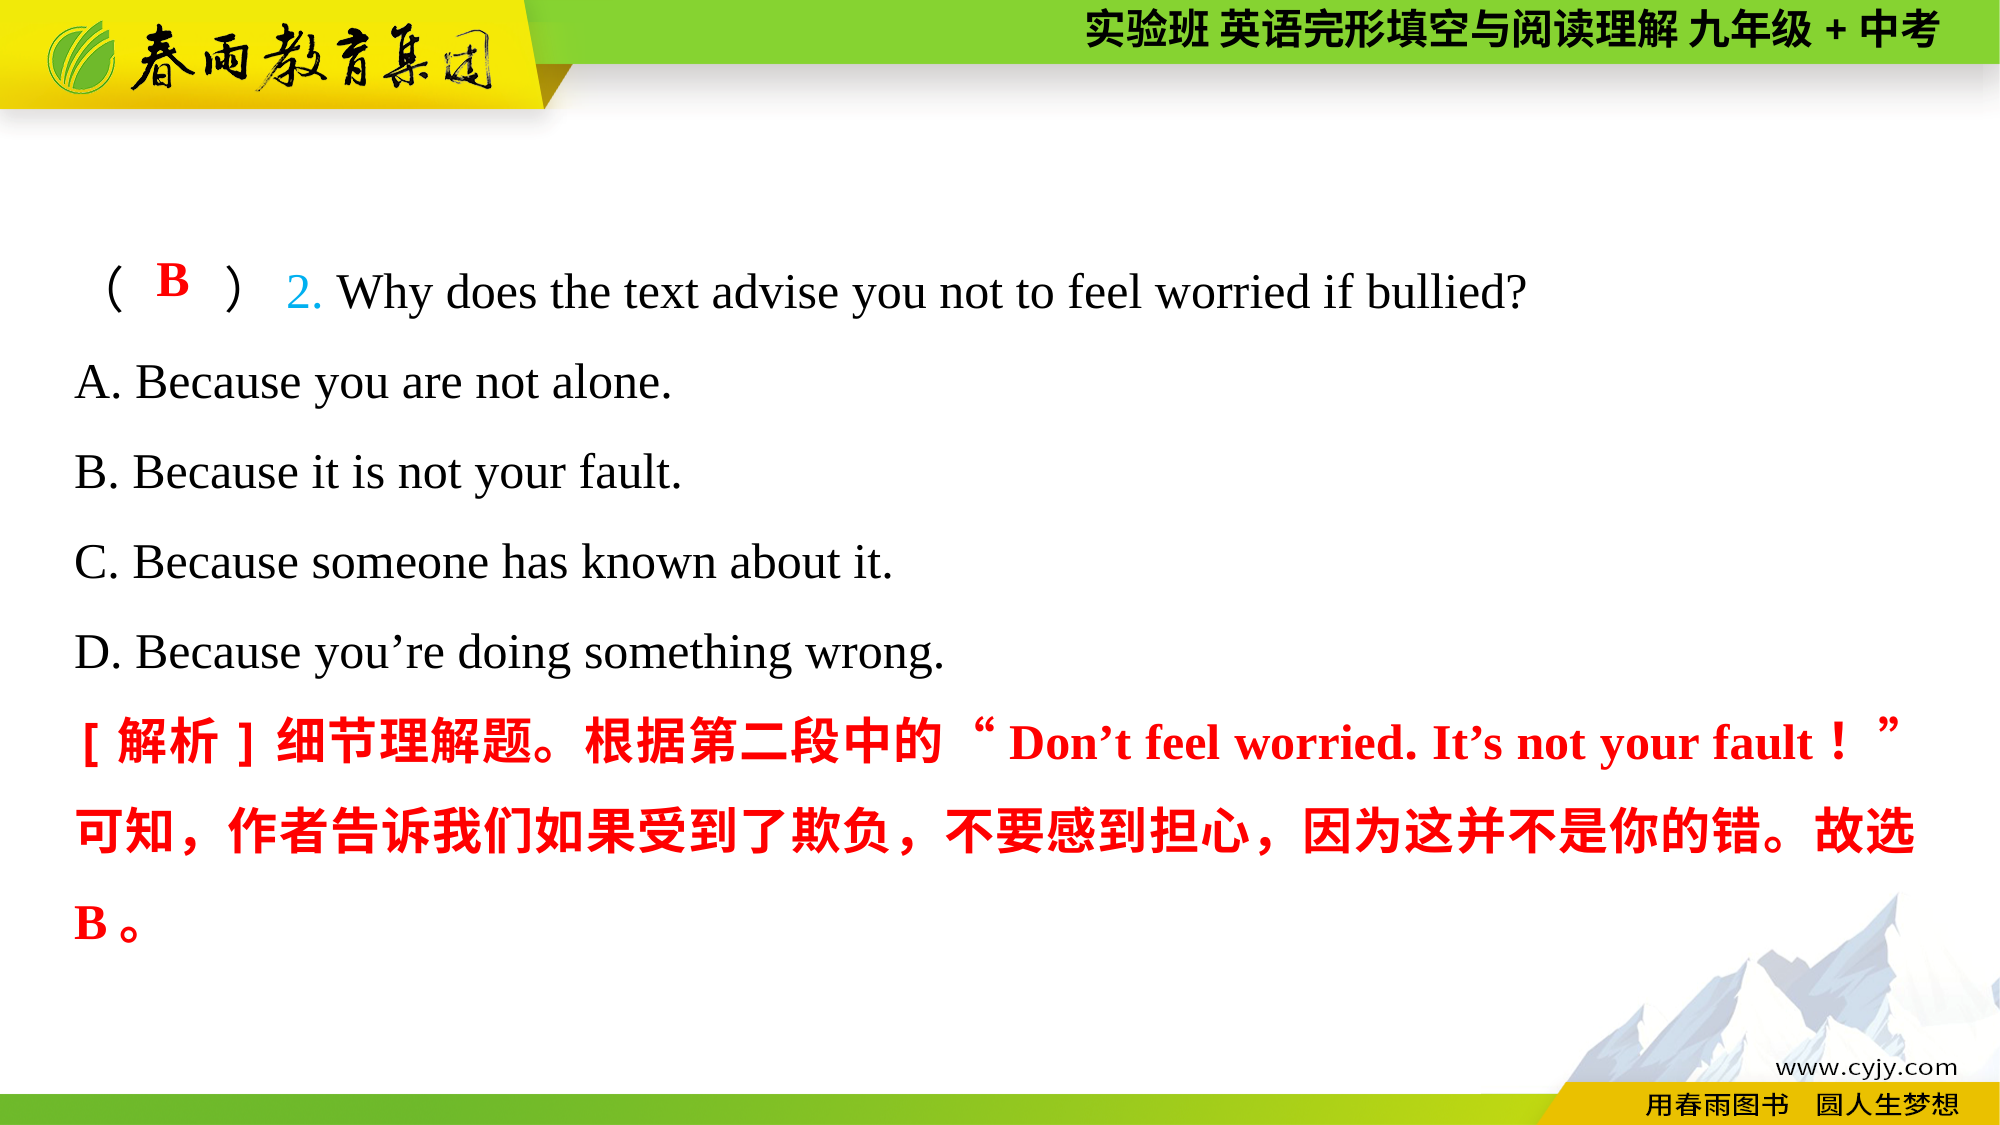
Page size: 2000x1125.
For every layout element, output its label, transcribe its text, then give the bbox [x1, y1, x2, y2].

text_box [解析]细节理解题。根据第二段中的“Don’t feel worried. It’s not your fault！”可知，作者告诉我们如果受到了欺负，不要感到担心，因为这并不是你的错。故选B。 [59, 690, 1944, 958]
list （ ）2. Why does the text advise you not to feel worried if bullied? A. Because you are not alone. B. Because it is not your fault. C. Because someone has known about it. D. Because you’re doing something wrong. [59, 220, 1944, 690]
text_box B [141, 239, 205, 314]
picture [0, 0, 2000, 1125]
